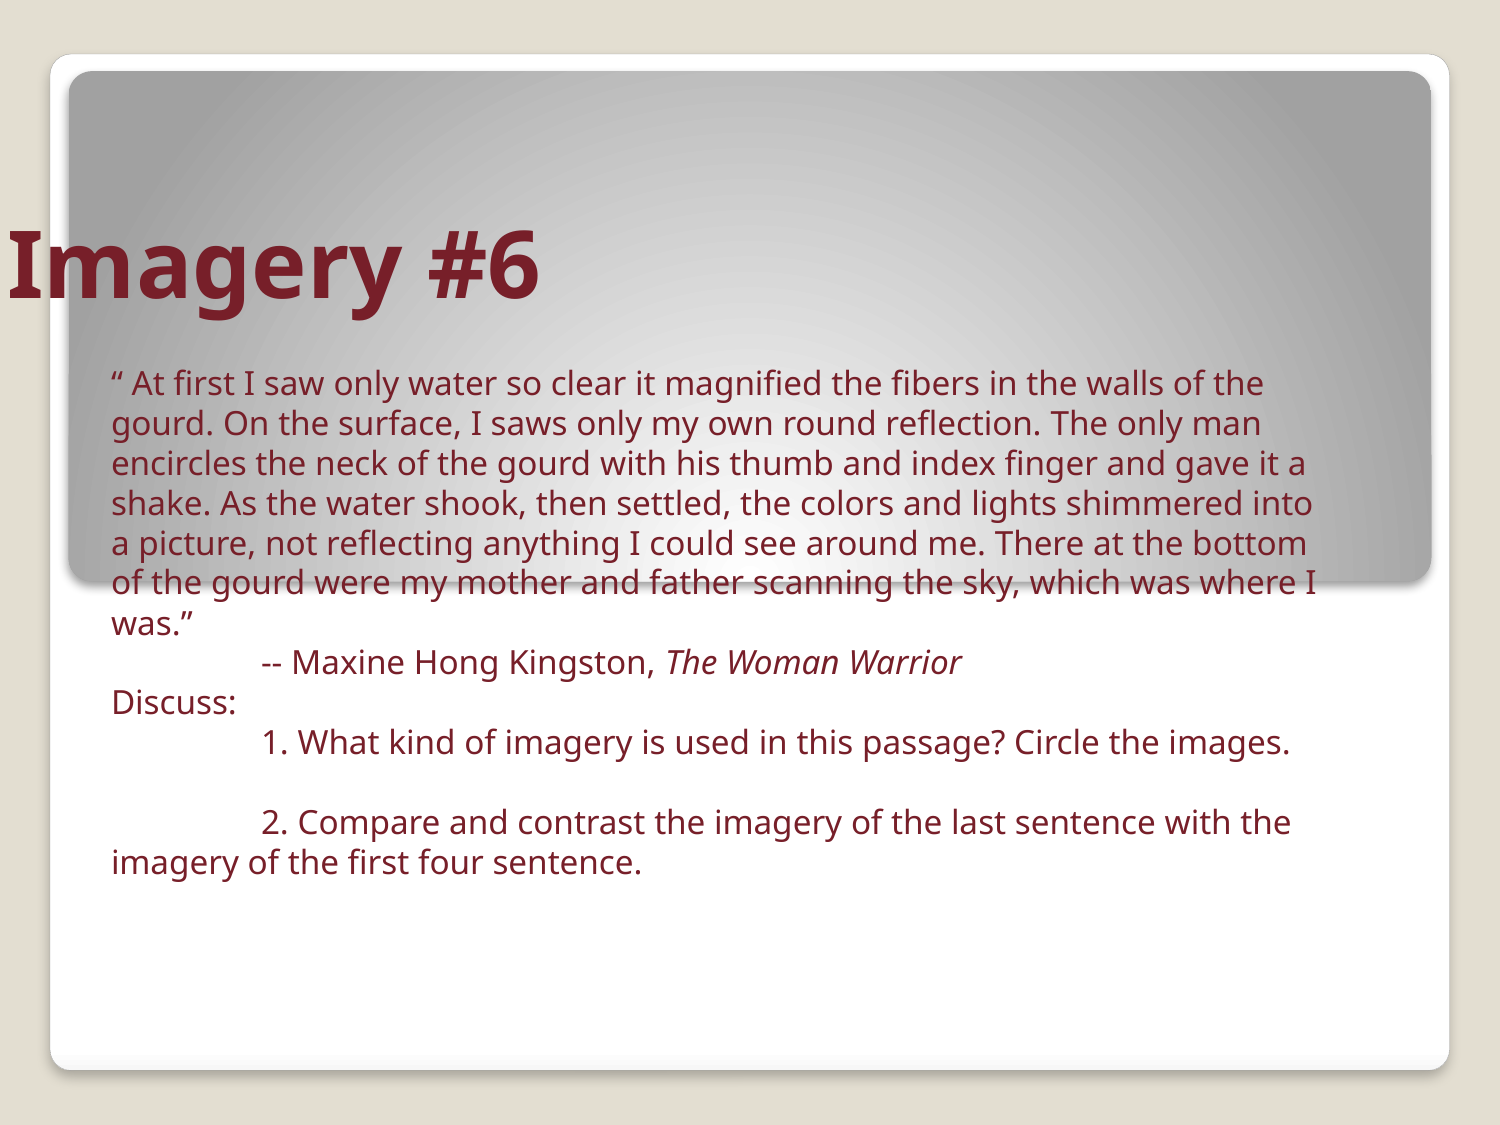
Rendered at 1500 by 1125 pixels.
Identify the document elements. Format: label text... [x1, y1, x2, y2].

title Imagery #6 [0, 24, 1275, 325]
subtitle “ At first I saw only water so clear it magnified the fibers in the walls of the gourd. On the surface, I saws only my own round reflection. The only man encircles the neck of the gourd with his thumb and index finger and gave it a shake. As the water shook, then settled, the colors and lights shimmered into a picture, not reflecting anything I could see around me. There at the bottom of the gourd were my mother and father scanning the sky, which was where I was.” -- Maxine Hong Kingston, The Woman Warrior Discuss: 1. What kind of imagery is used in this passage? Circle the images. 2. Compare and contrast the imagery of the last sentence with the imagery of the first four sentence. [75, 362, 1350, 1075]
